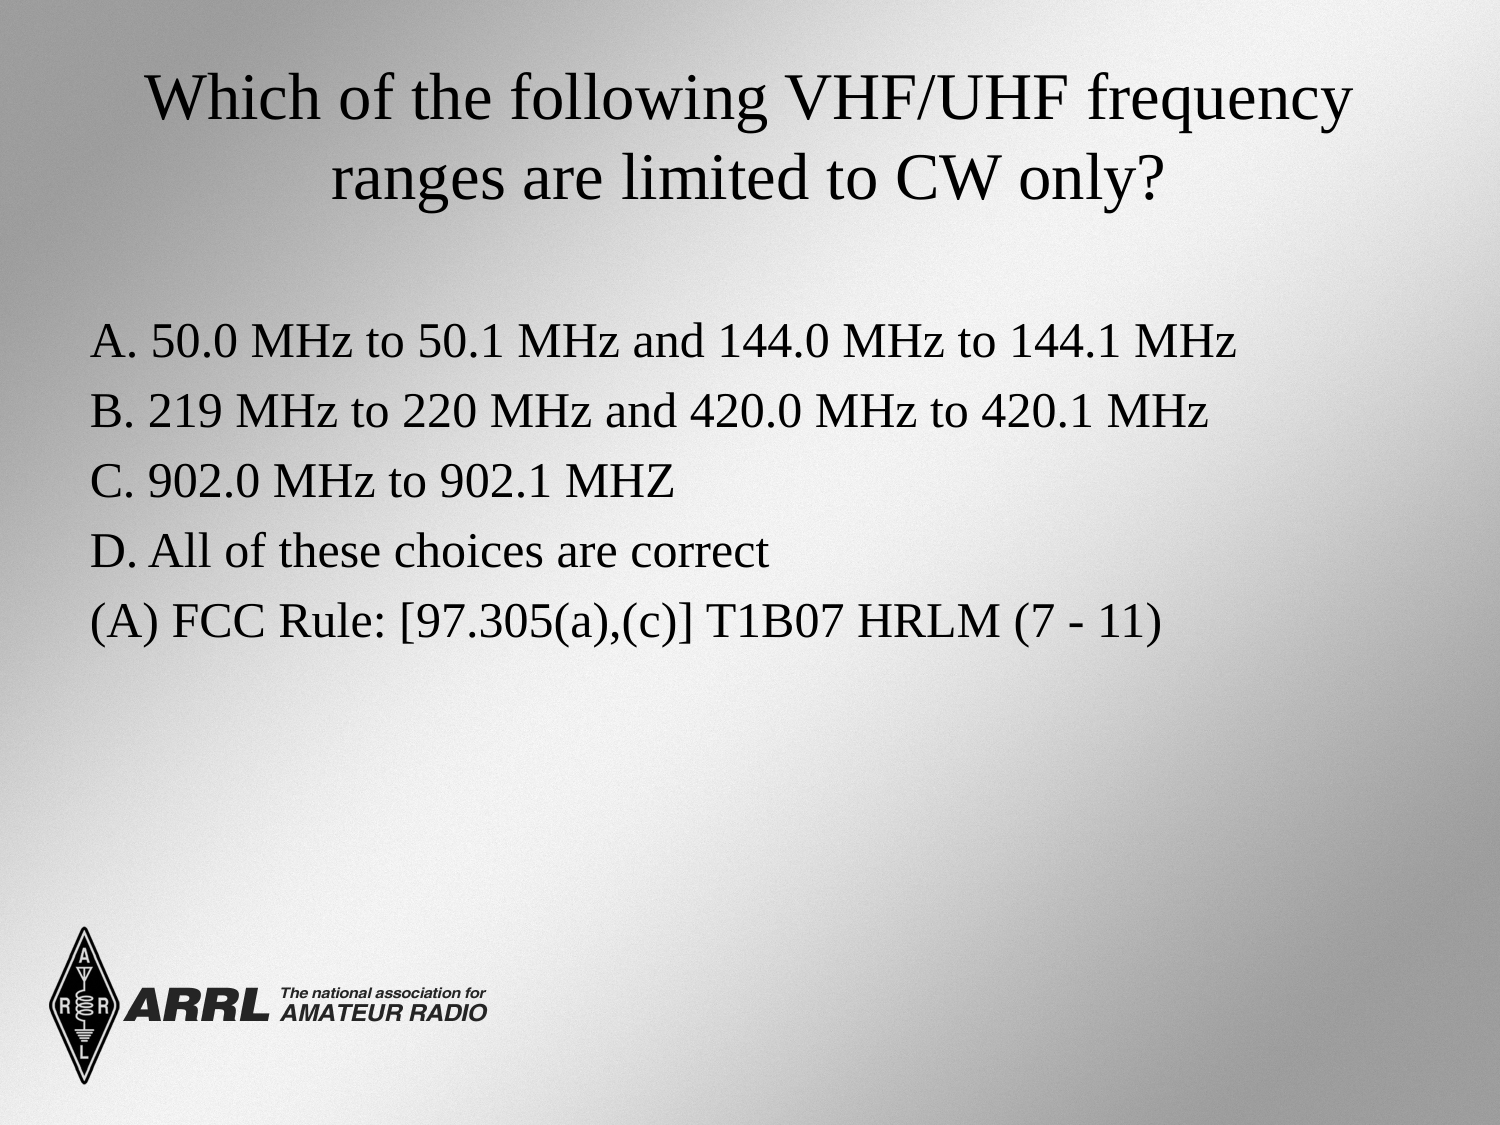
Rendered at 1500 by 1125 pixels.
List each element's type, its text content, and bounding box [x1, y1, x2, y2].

list A. 50.0 MHz to 50.1 MHz and 144.0 MHz to 144.1 MHz B. 219 MHz to 220 MHz and 420.0 MHz to 420.1 MHz C. 902.0 MHz to 902.1 MHZ D. All of these choices are correct (A) FCC Rule: [97.305(a),(c)] T1B07 HRLM (7 - 11) [75, 299, 1425, 1005]
picture [0, 0, 1500, 1125]
title Which of the following VHF/UHF frequency ranges are limited to CW only? [75, 45, 1425, 233]
